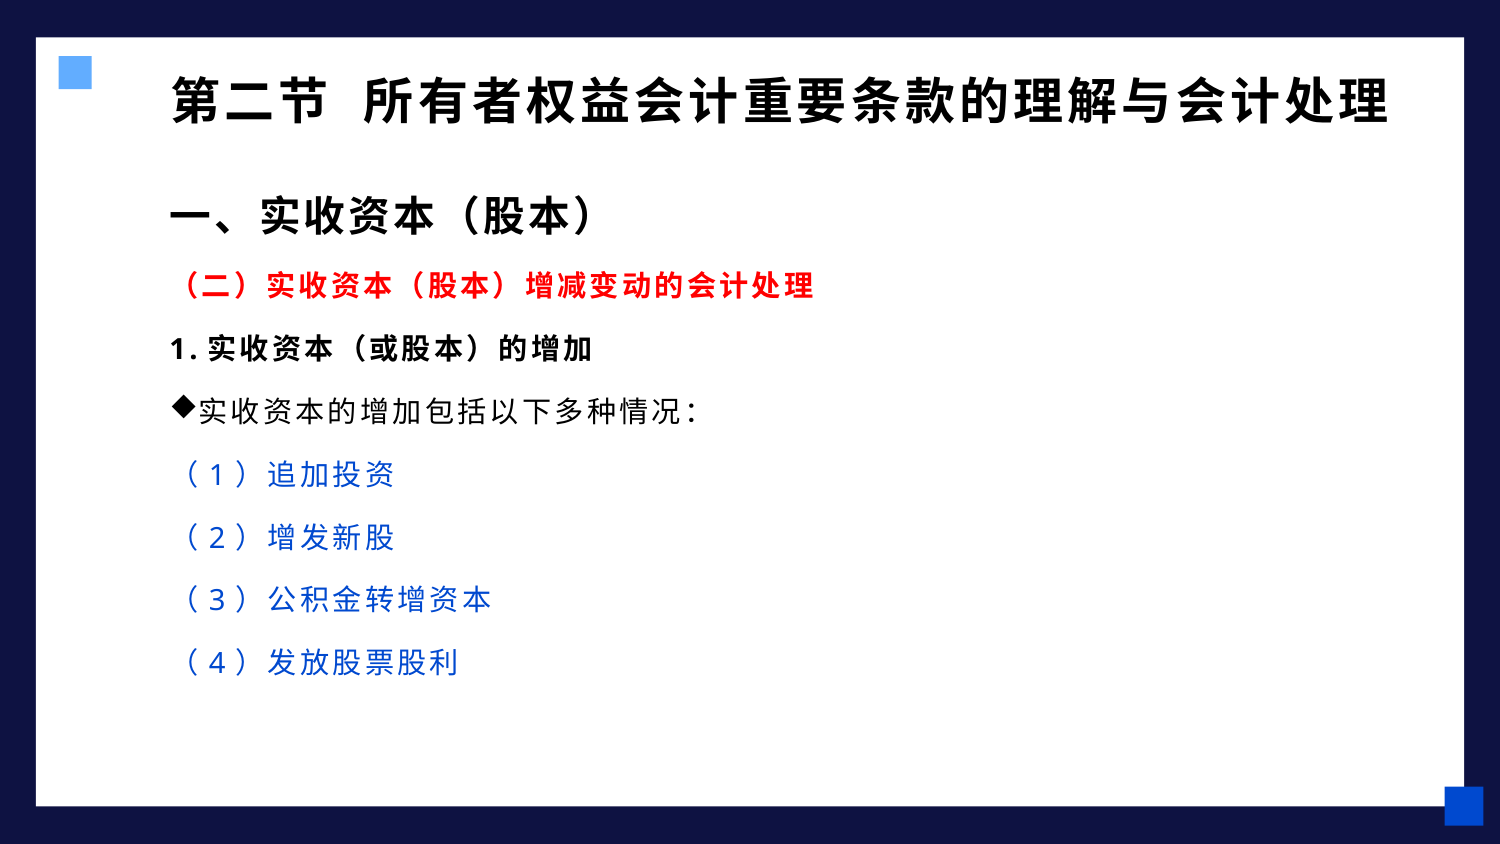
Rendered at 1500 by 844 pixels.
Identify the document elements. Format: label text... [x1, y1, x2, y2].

title 第二节 所有者权益会计重要条款的理解与会计处理 [141, 48, 1415, 139]
list 一、实收资本（股本） （二）实收资本（股本）增减变动的会计处理 1.实收资本（或股本）的增加 实收资本的增加包括以下多种情况： （1）追加投资 （2）增发新股 （3）公积金转增资本 （4）发放股票股利 [152, 179, 1348, 605]
